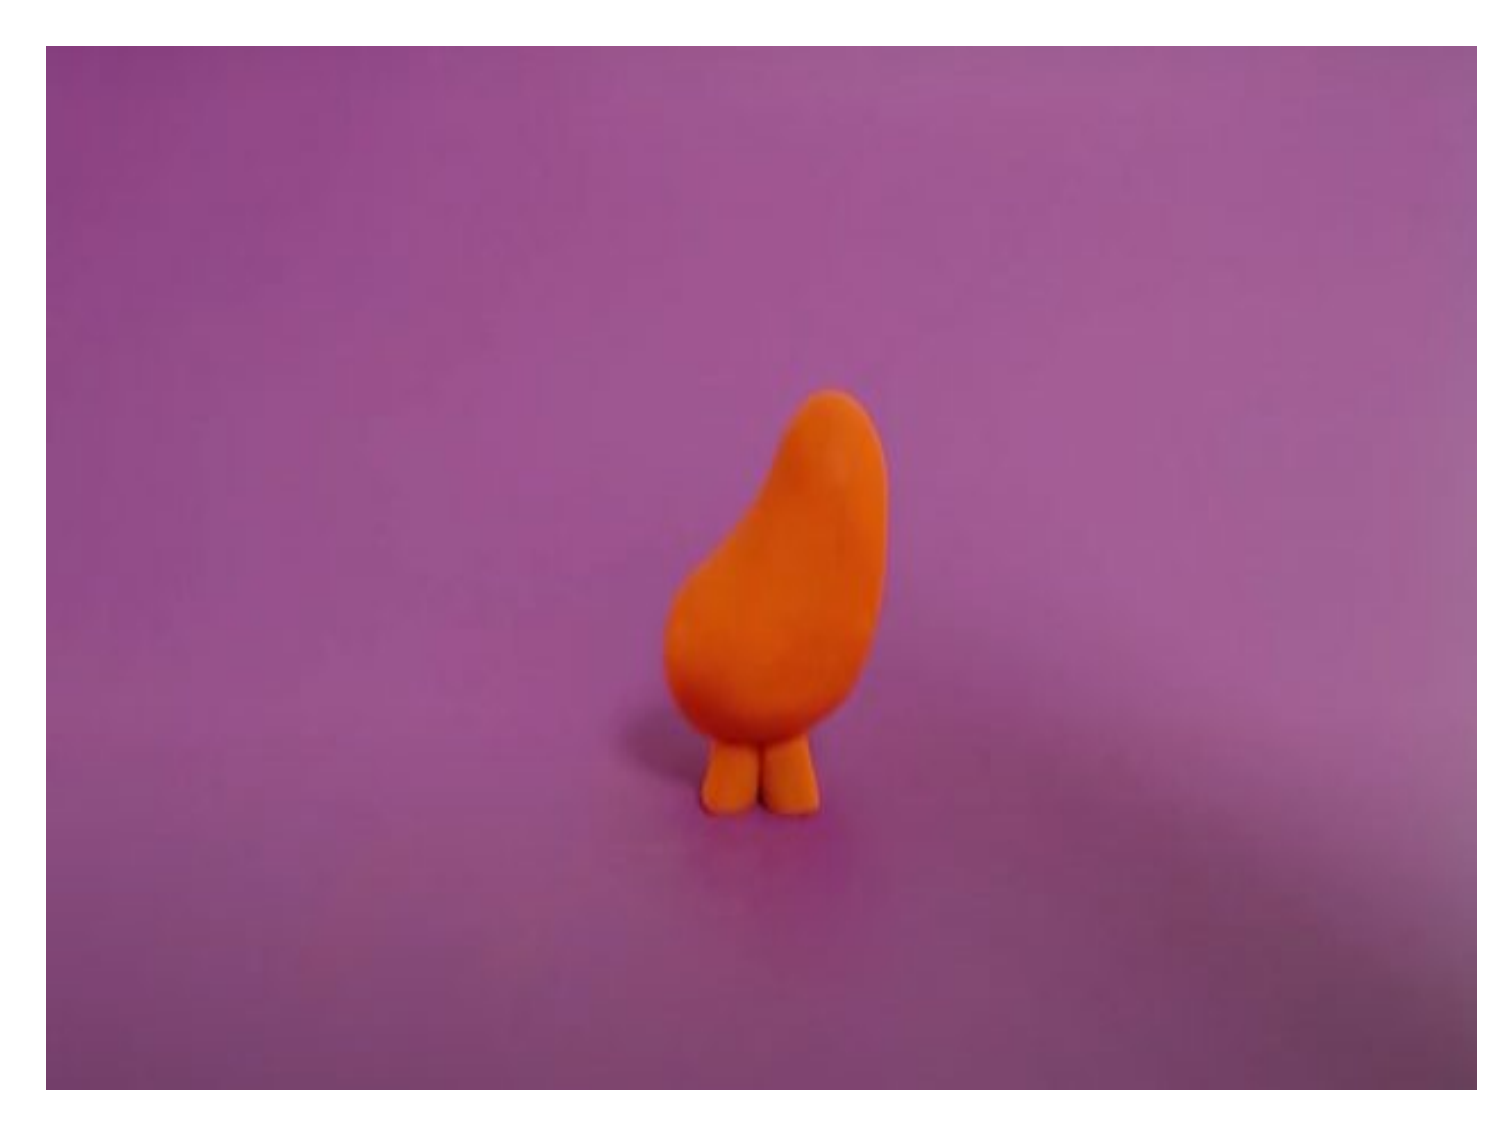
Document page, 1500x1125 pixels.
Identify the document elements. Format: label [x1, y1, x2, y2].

list [46, 46, 1477, 1091]
